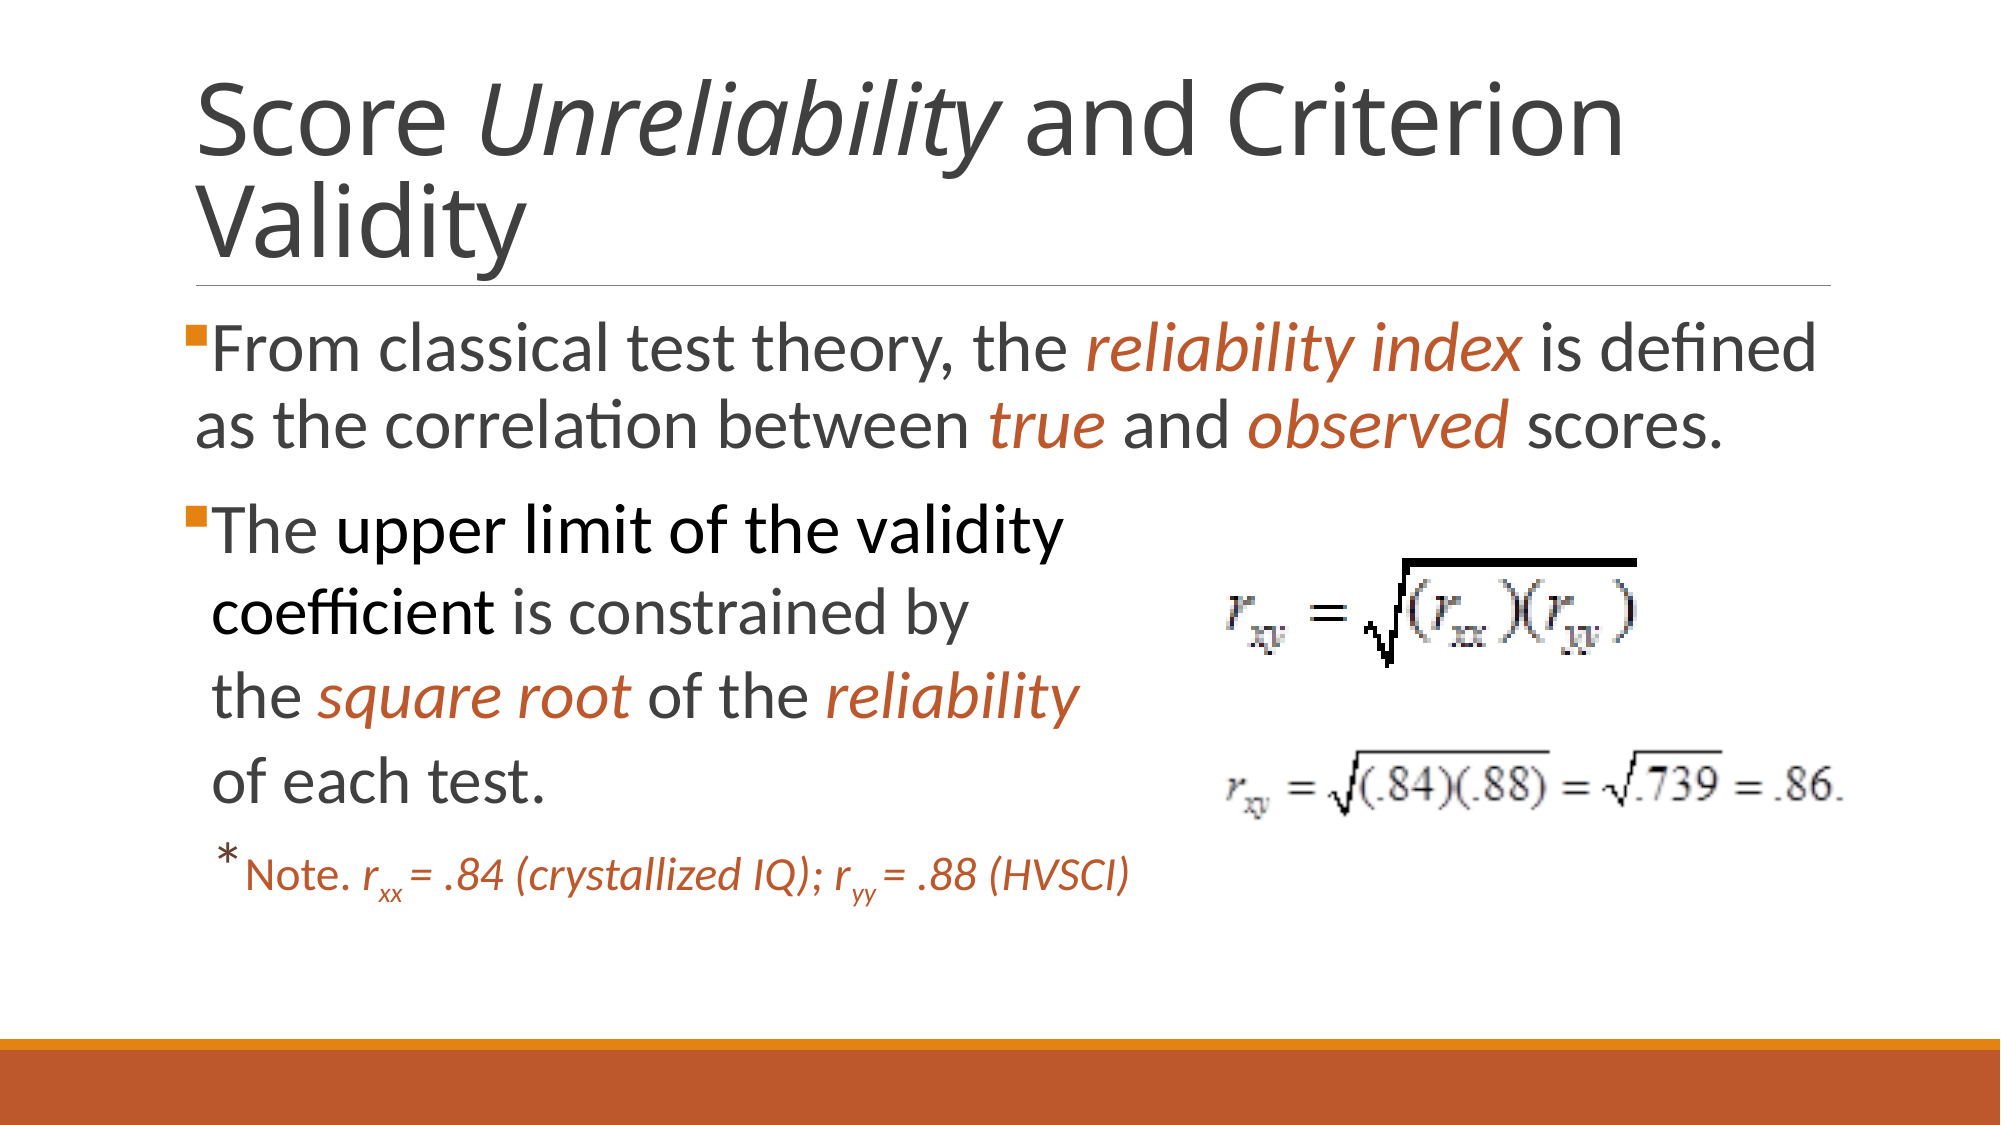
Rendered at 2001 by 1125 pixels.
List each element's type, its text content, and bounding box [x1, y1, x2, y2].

picture [1218, 545, 1655, 681]
list From classical test theory, the reliability index is defined as the correlation between true and observed scores. The upper limit of the validity coefficient is constrained by the square root of the reliability of each test. *Note. rxx = .84 (crystallized IQ); ryy = .88 (HVSCI) [180, 302, 1830, 963]
picture [1218, 742, 1854, 833]
title Score Unreliability and Criterion Validity [180, 47, 1830, 285]
